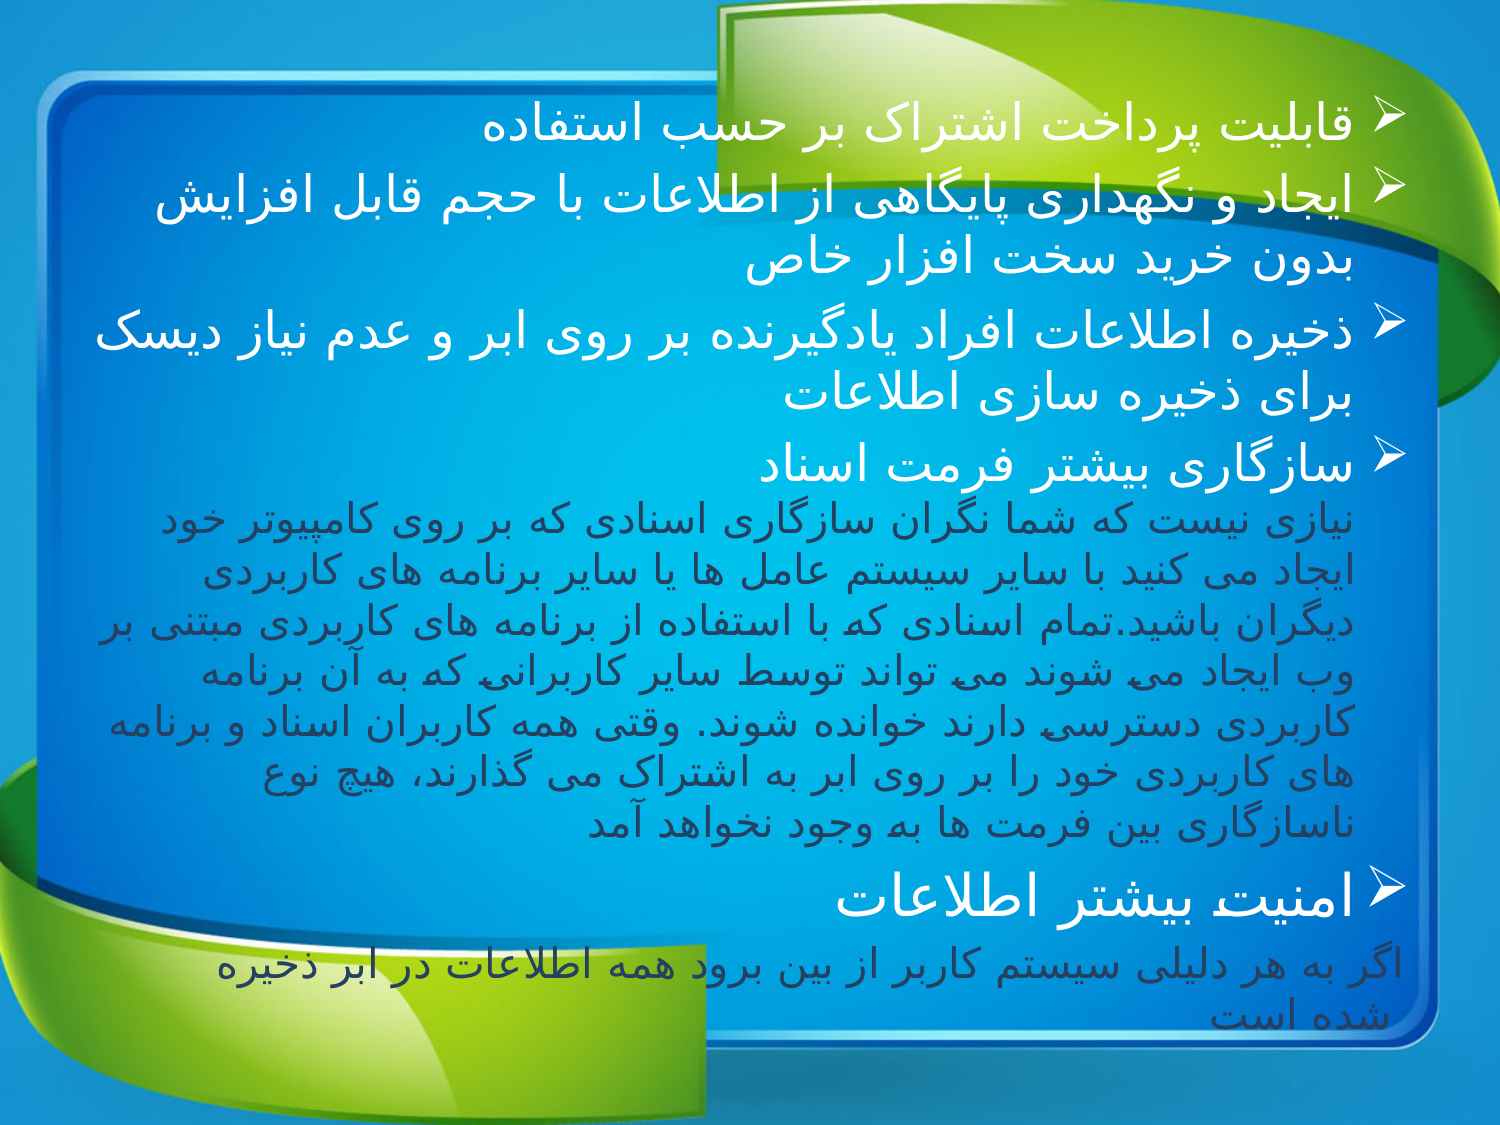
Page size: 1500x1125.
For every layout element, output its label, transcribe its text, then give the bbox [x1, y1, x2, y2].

list قابلیت پرداخت اشتراک بر حسب استفاده ایجاد و نگهداری پایگاهی از اطلاعات با حجم قابل افزایش بدون خرید سخت افزار خاص ذخیره اطلاعات افراد یادگیرنده بر روی ابر و عدم نیاز دیسک برای ذخیره سازی اطلاعات سازگاری بیشتر فرمت اسناد نیازی نیست که شما نگران سازگاری اسنادی که بر روی کامپیوتر خود ایجاد می کنید با سایر سیستم عامل ها یا سایر برنامه های کاربردی دیگران باشید.تمام اسنادی که با استفاده از برنامه های کاربردی مبتنی بر وب ایجاد می شوند می تواند توسط سایر کاربرانی که به آن برنامه کاربردی دسترسی دارند خوانده شوند. وقتی همه کاربران اسناد و برنامه های کاربردی خود را بر روی ابر به اشتراک می گذارند، هیچ نوع ناسازگاری بین فرمت ها به وجود نخواهد آمد امنیت بیشتر اطلاعات اگر به هر دلیلی سیستم کاربر از بین برود همه اطلاعات در ابر ذخیره شده است [70, 82, 1421, 1055]
picture [0, 0, 1500, 1125]
